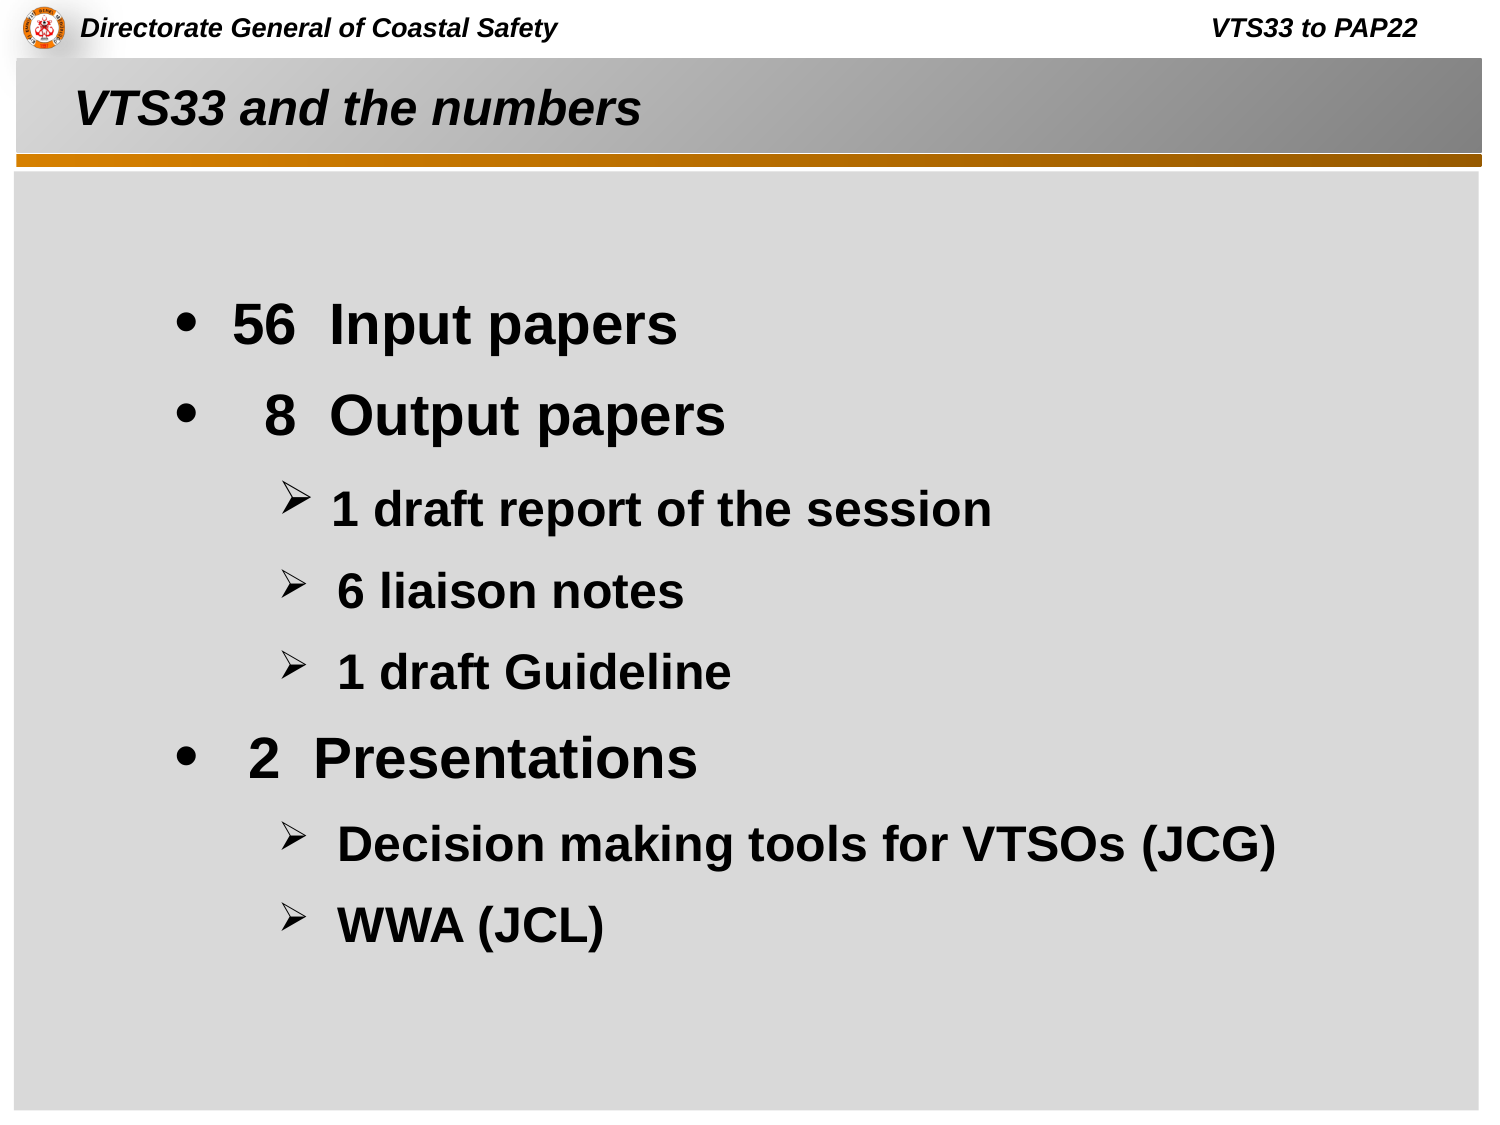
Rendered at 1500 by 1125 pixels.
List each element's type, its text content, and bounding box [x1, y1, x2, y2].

picture [23, 6, 65, 49]
title VTS33 and the numbers [16, 58, 1482, 153]
text_box 56 Input papers 8 Output papers 1 draft report of the session 6 liaison notes 1 draft Guideline 2 Presentations Decision making tools for VTSOs (JCG) WWA (JCL) [159, 278, 1360, 1051]
